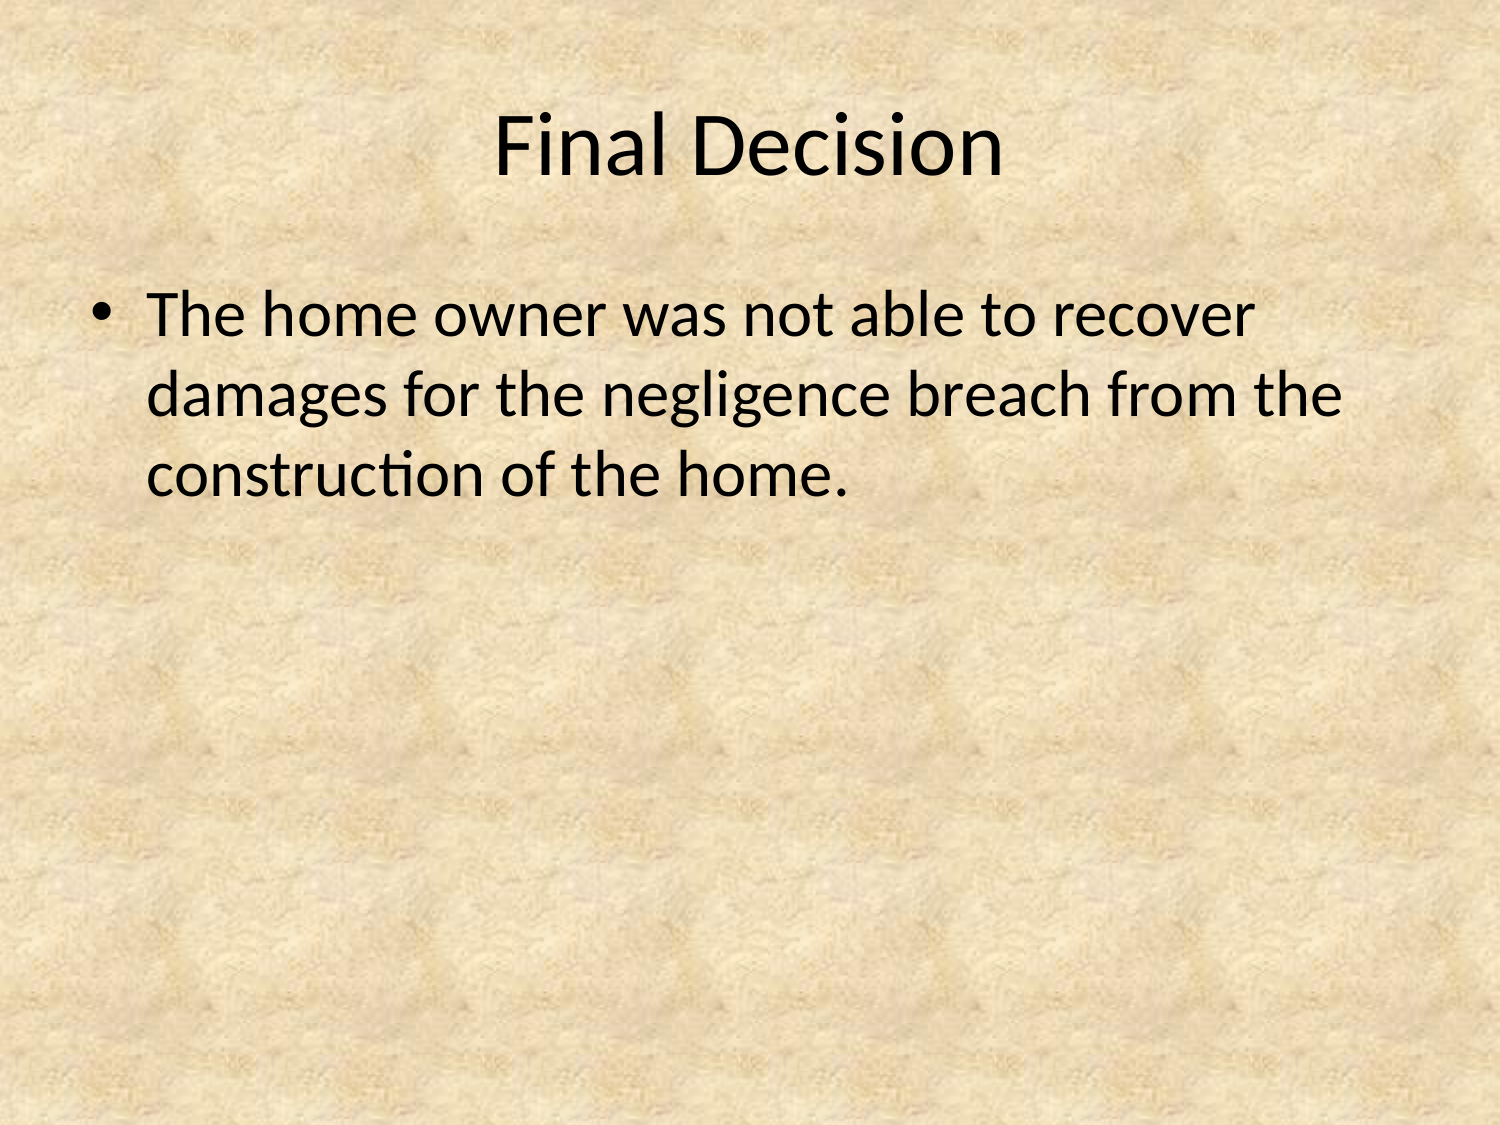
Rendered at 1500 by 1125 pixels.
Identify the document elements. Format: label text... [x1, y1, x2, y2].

title Final Decision [75, 45, 1425, 233]
list The home owner was not able to recover damages for the negligence breach from the construction of the home. [75, 262, 1425, 1005]
picture [0, 0, 1500, 1125]
